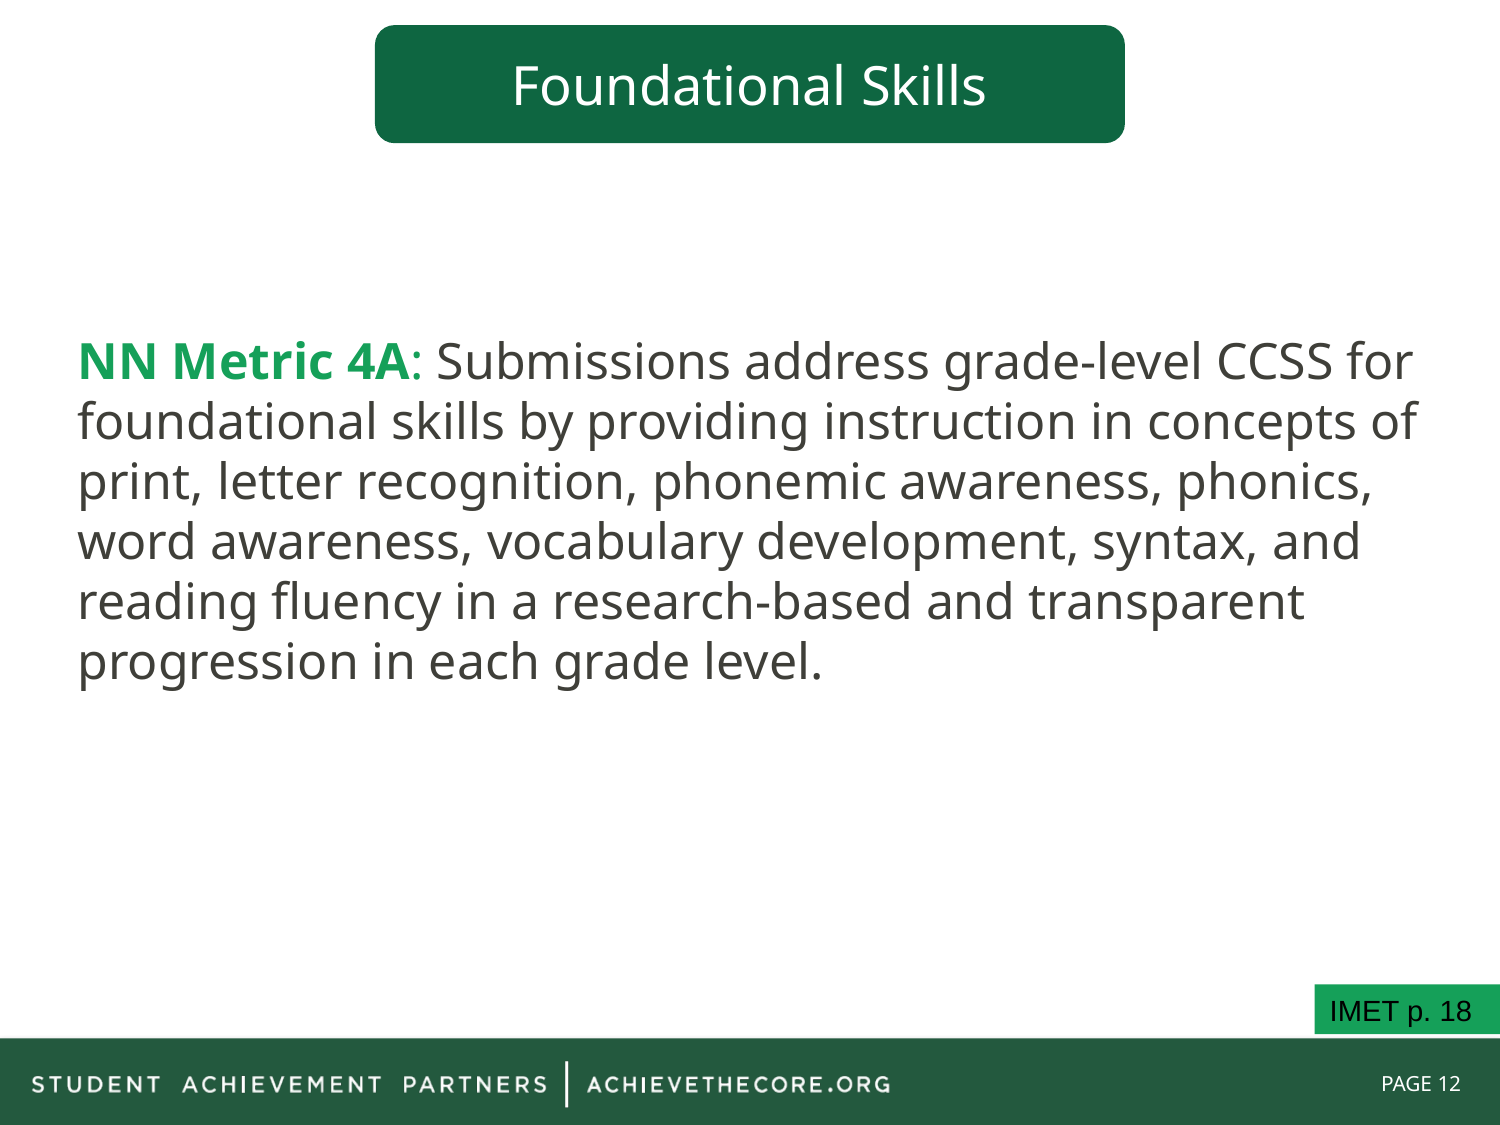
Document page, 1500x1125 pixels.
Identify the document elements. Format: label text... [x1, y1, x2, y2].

text_box Foundational Skills [372, 23, 1128, 146]
title NN Metric 4A: Submissions address grade-level CCSS for foundational skills by providing instruction in concepts of print, letter recognition, phonemic awareness, phonics, word awareness, vocabulary development, syntax, and reading fluency in a research-based and transparent progression in each grade level. [62, 204, 1450, 395]
text_box IMET p. 18 [1314, 984, 1500, 1035]
